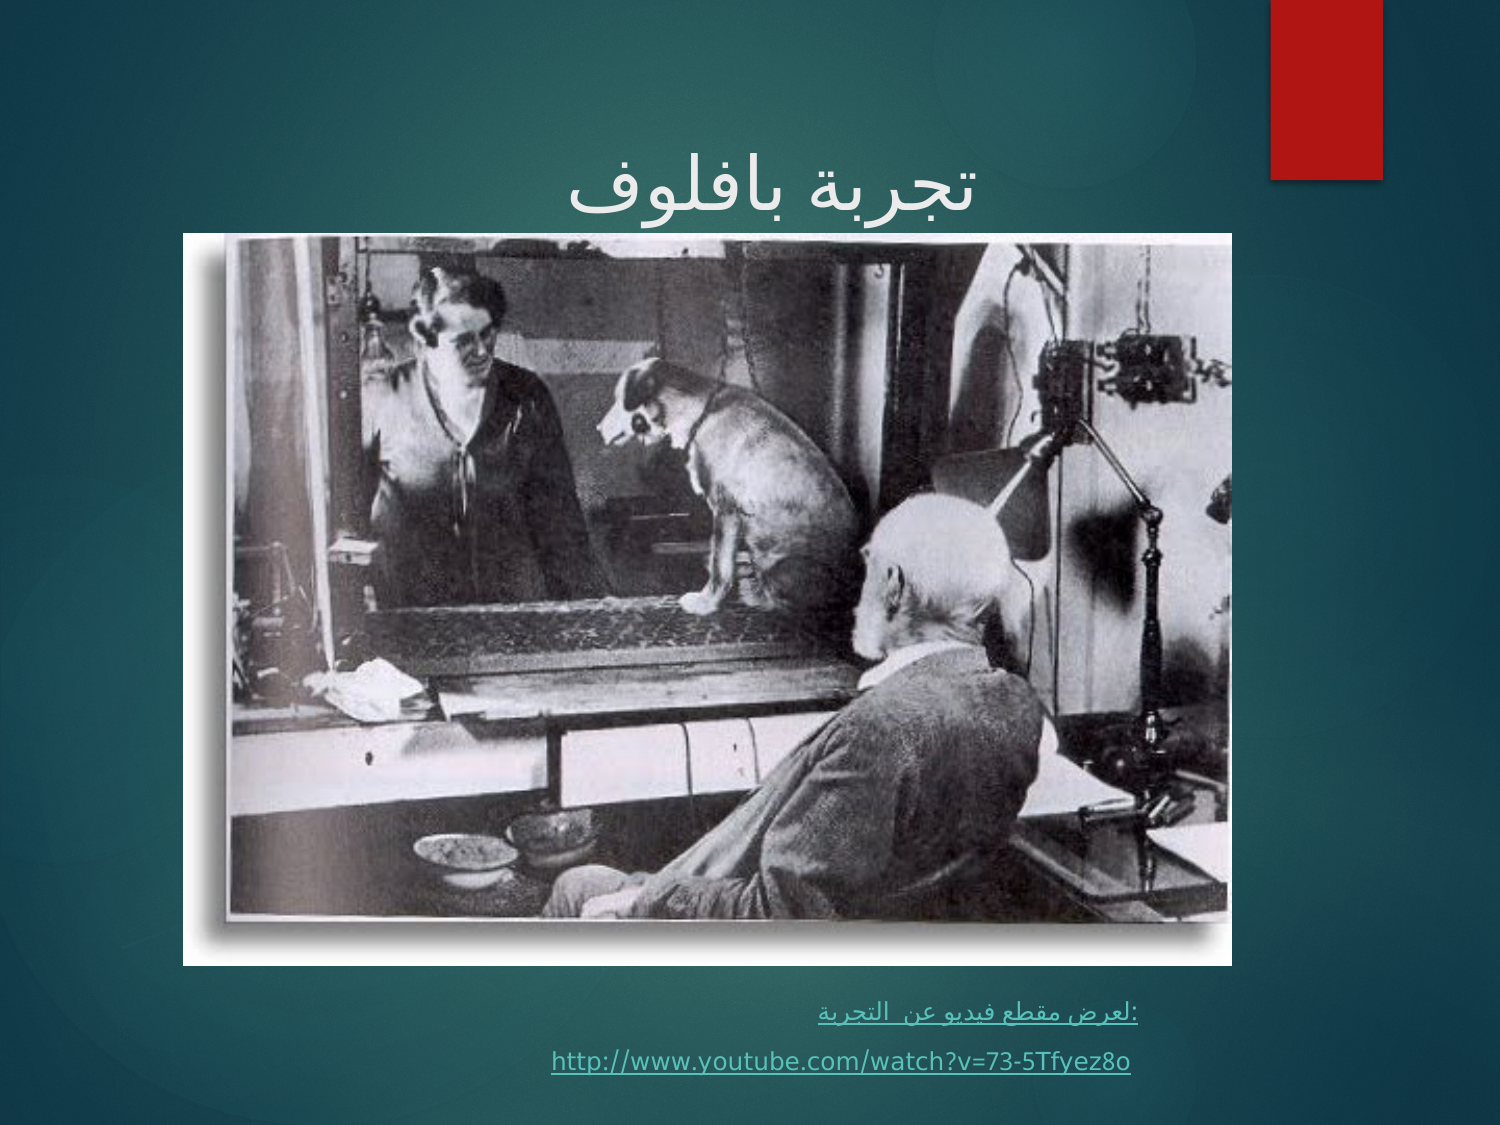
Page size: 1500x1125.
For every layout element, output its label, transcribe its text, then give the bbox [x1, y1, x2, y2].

list لعرض مقطع فيديو عن التجربة: http://www.youtube.com/watch?v=73-5Tfyez8o [324, 987, 1146, 1086]
title تجربة بافلوف [525, 42, 1019, 231]
picture [182, 233, 1232, 966]
